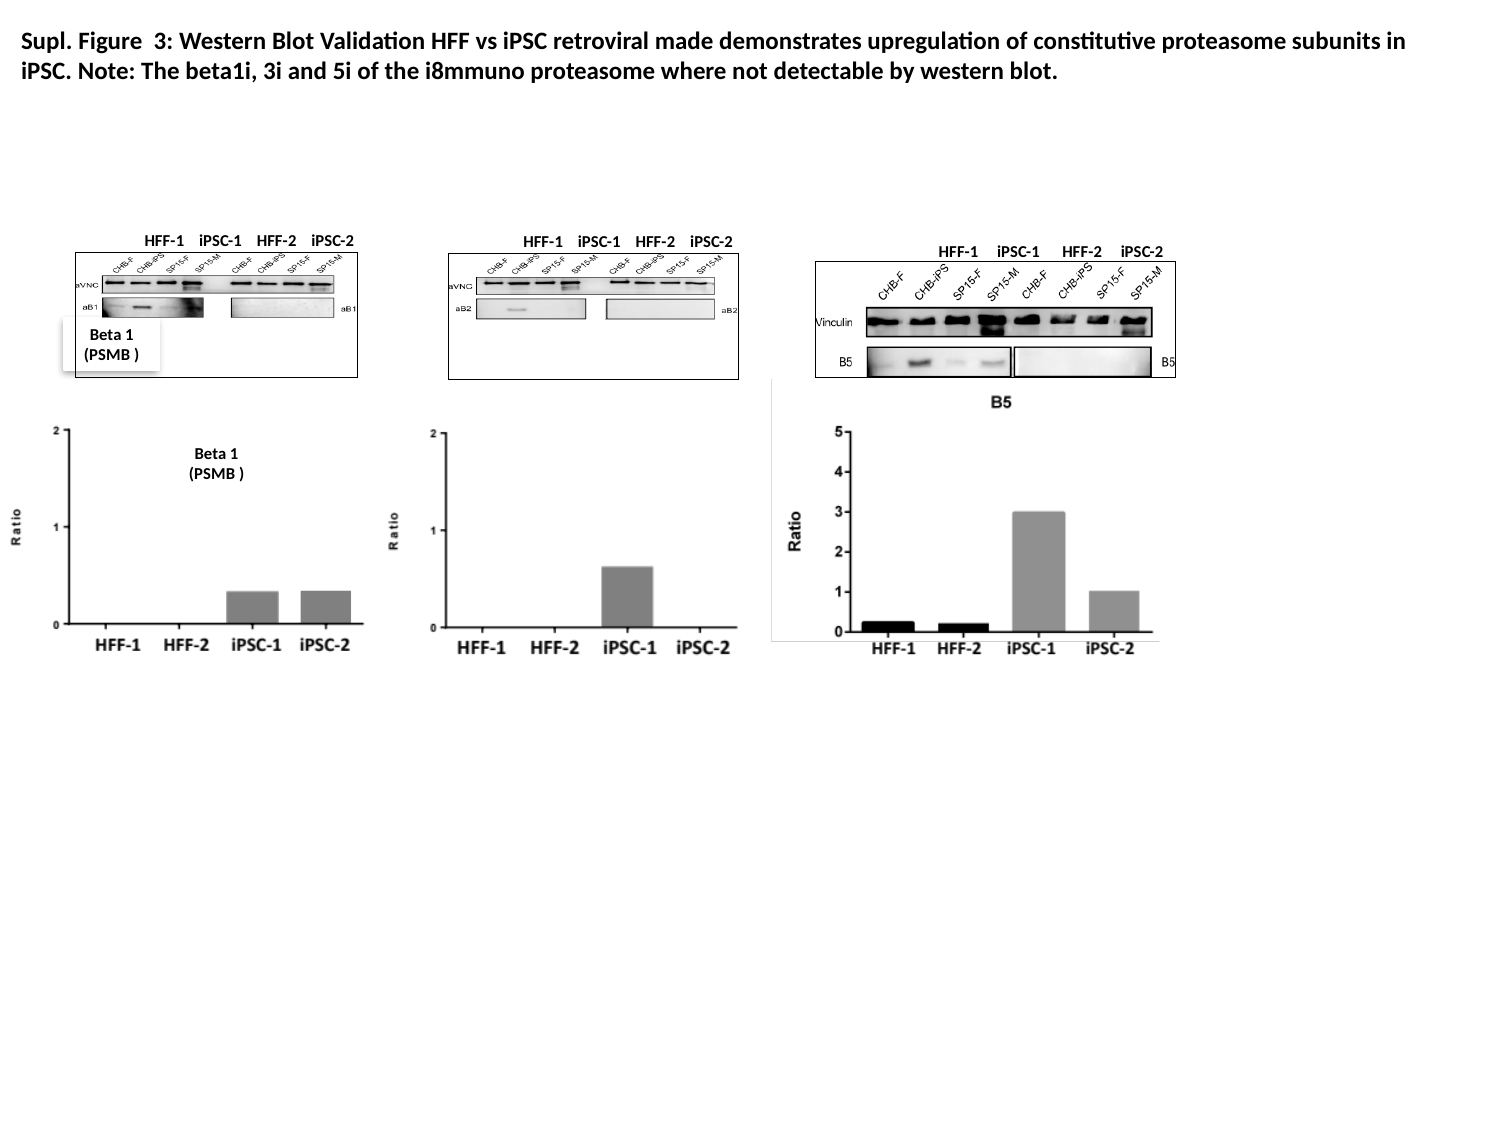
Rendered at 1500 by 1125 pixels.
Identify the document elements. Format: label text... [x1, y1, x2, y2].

picture [770, 378, 1160, 664]
text_box Supl. Figure 3: Western Blot Validation HFF vs iPSC retroviral made demonstrates upregulation of constitutive proteasome subunits in iPSC. Note: The beta1i, 3i and 5i of the i8mmuno proteasome where not detectable by western blot. [6, 17, 1429, 92]
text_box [447, 223, 751, 380]
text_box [74, 222, 372, 378]
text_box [815, 233, 1181, 378]
picture [0, 414, 745, 664]
text_box Beta 1 (PSMB ) [63, 317, 69, 371]
